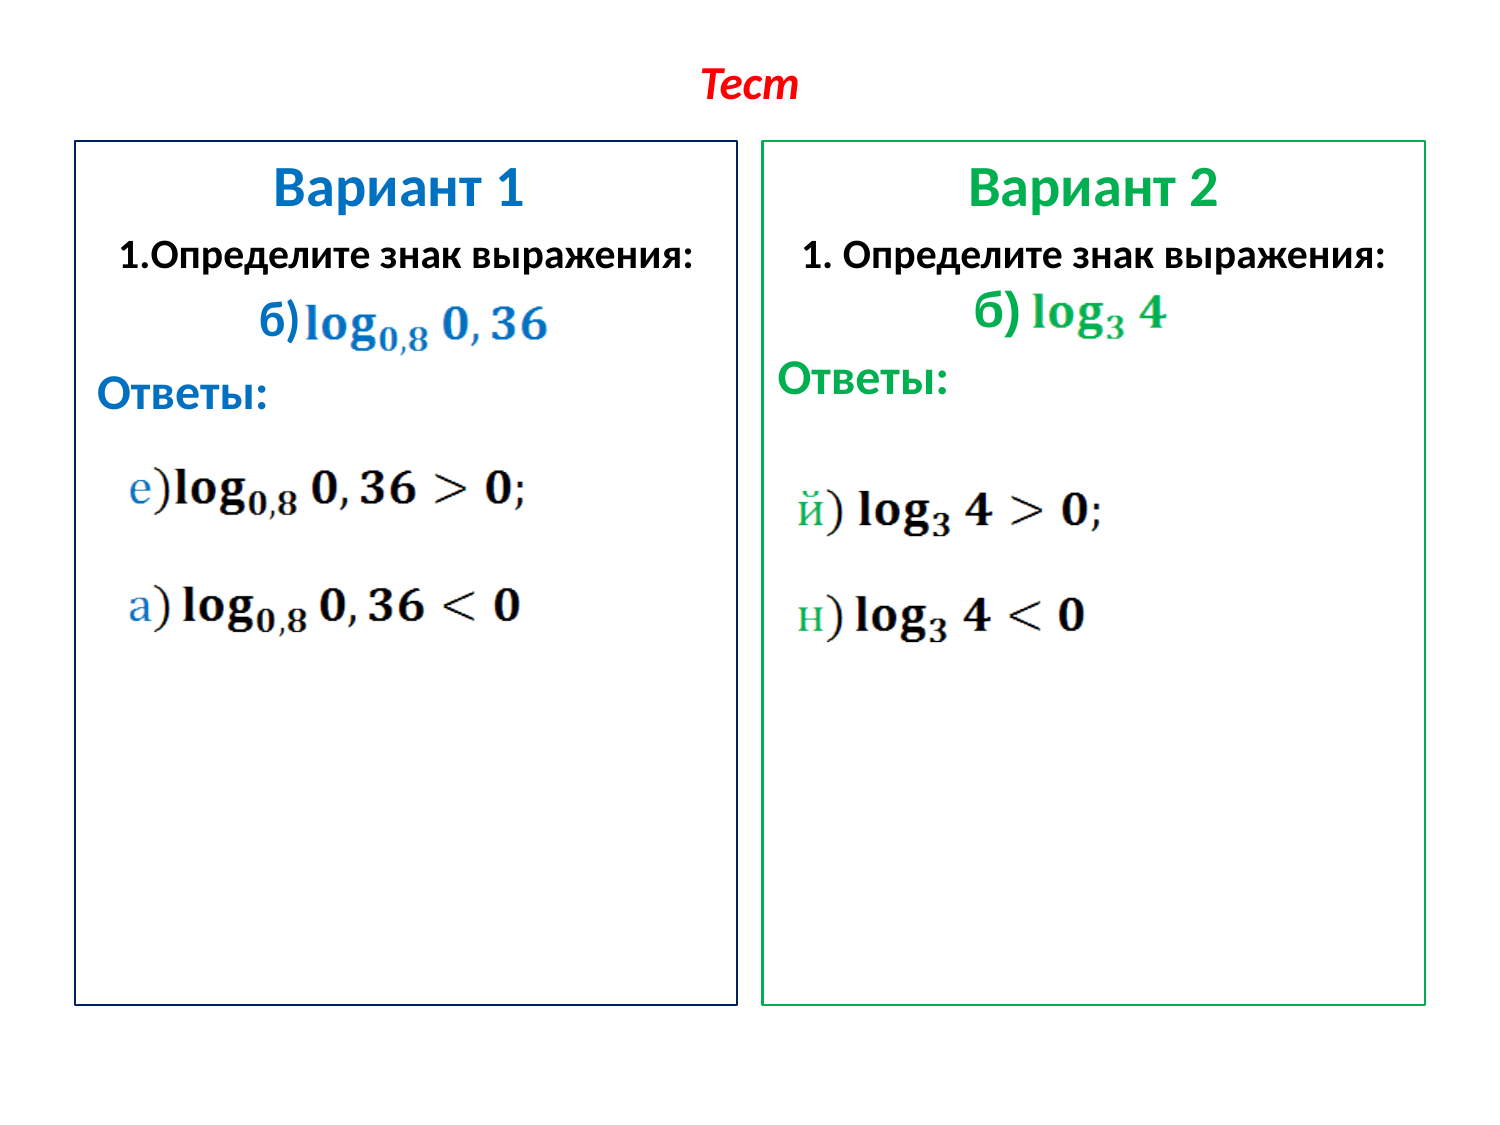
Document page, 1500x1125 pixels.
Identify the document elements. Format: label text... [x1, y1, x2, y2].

title Тест [75, 45, 1425, 118]
list Вариант 2 1. Определите знак выражения: Ответы: [762, 140, 1425, 1005]
picture [1030, 280, 1168, 344]
picture [128, 456, 526, 525]
picture [796, 480, 1104, 544]
text_box б) [902, 269, 1079, 345]
picture [128, 573, 522, 642]
picture [304, 292, 549, 361]
picture [796, 585, 1088, 649]
text_box Ответы: [82, 351, 317, 427]
list Вариант 1 1.Определите знак выражения: б) [75, 140, 738, 1005]
